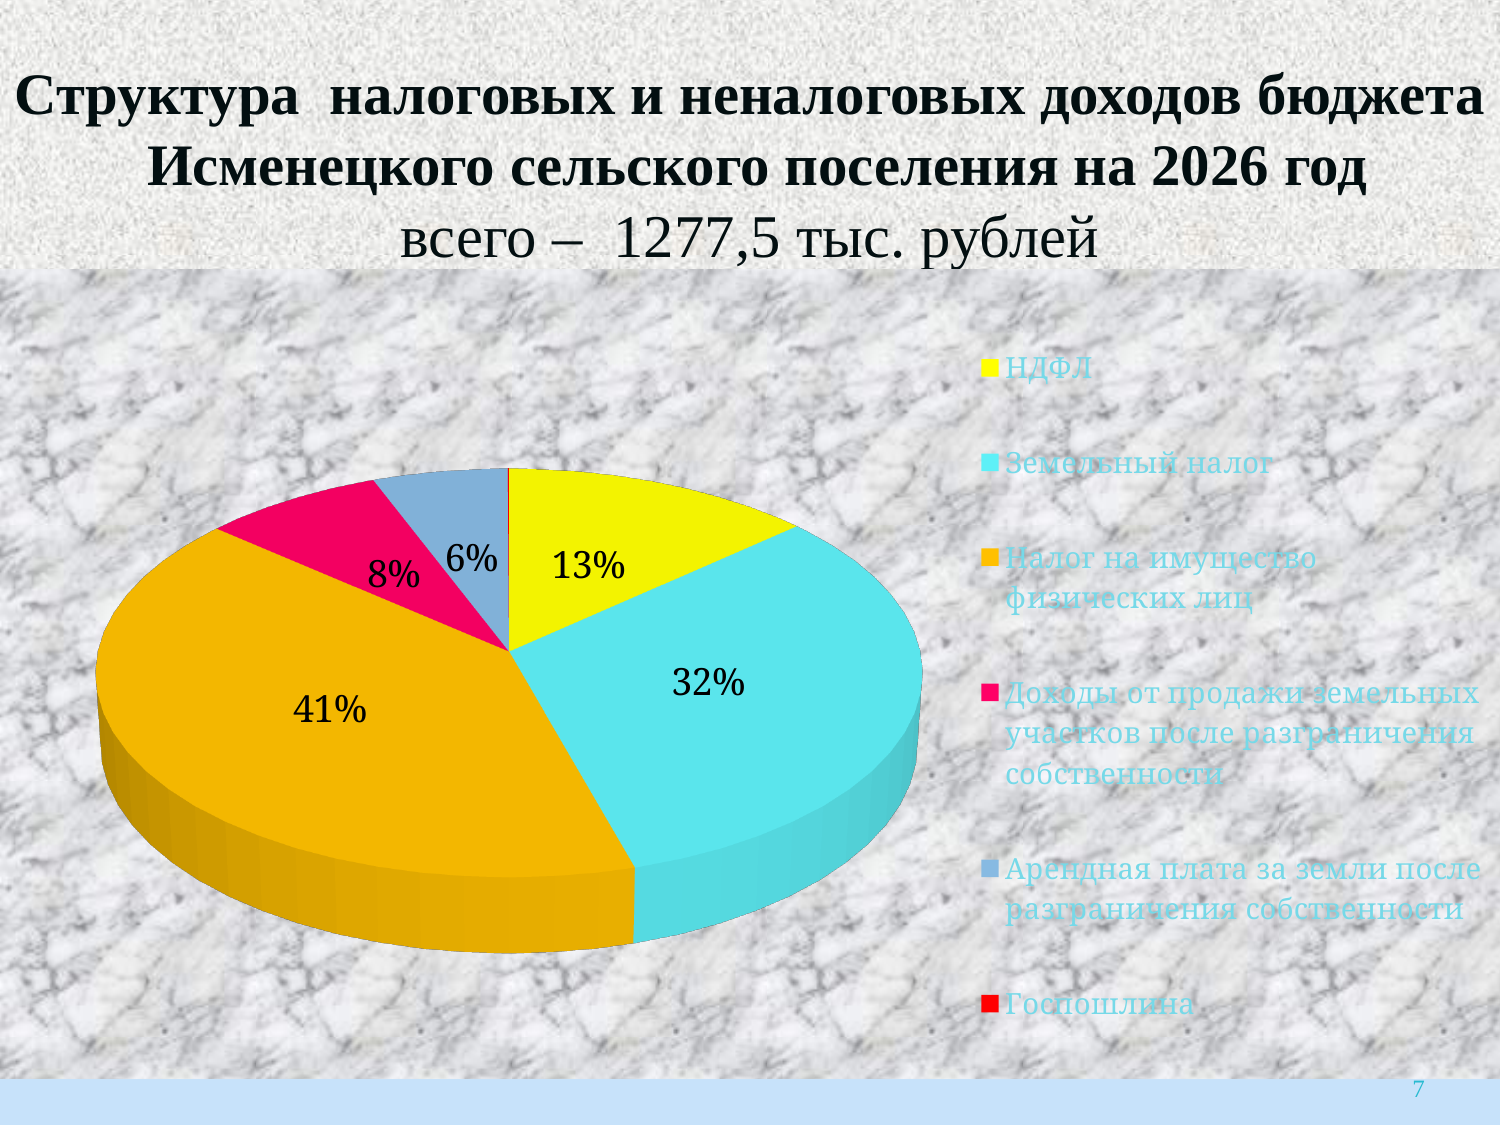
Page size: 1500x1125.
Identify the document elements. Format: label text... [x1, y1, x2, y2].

title Структура налоговых и неналоговых доходов бюджета Исменецкого сельского поселения на 2026 год всего – 1277,5 тыс. рублей [0, 0, 1500, 269]
slide_number 7 [1299, 1091, 1425, 1103]
chart [0, 269, 1500, 1079]
